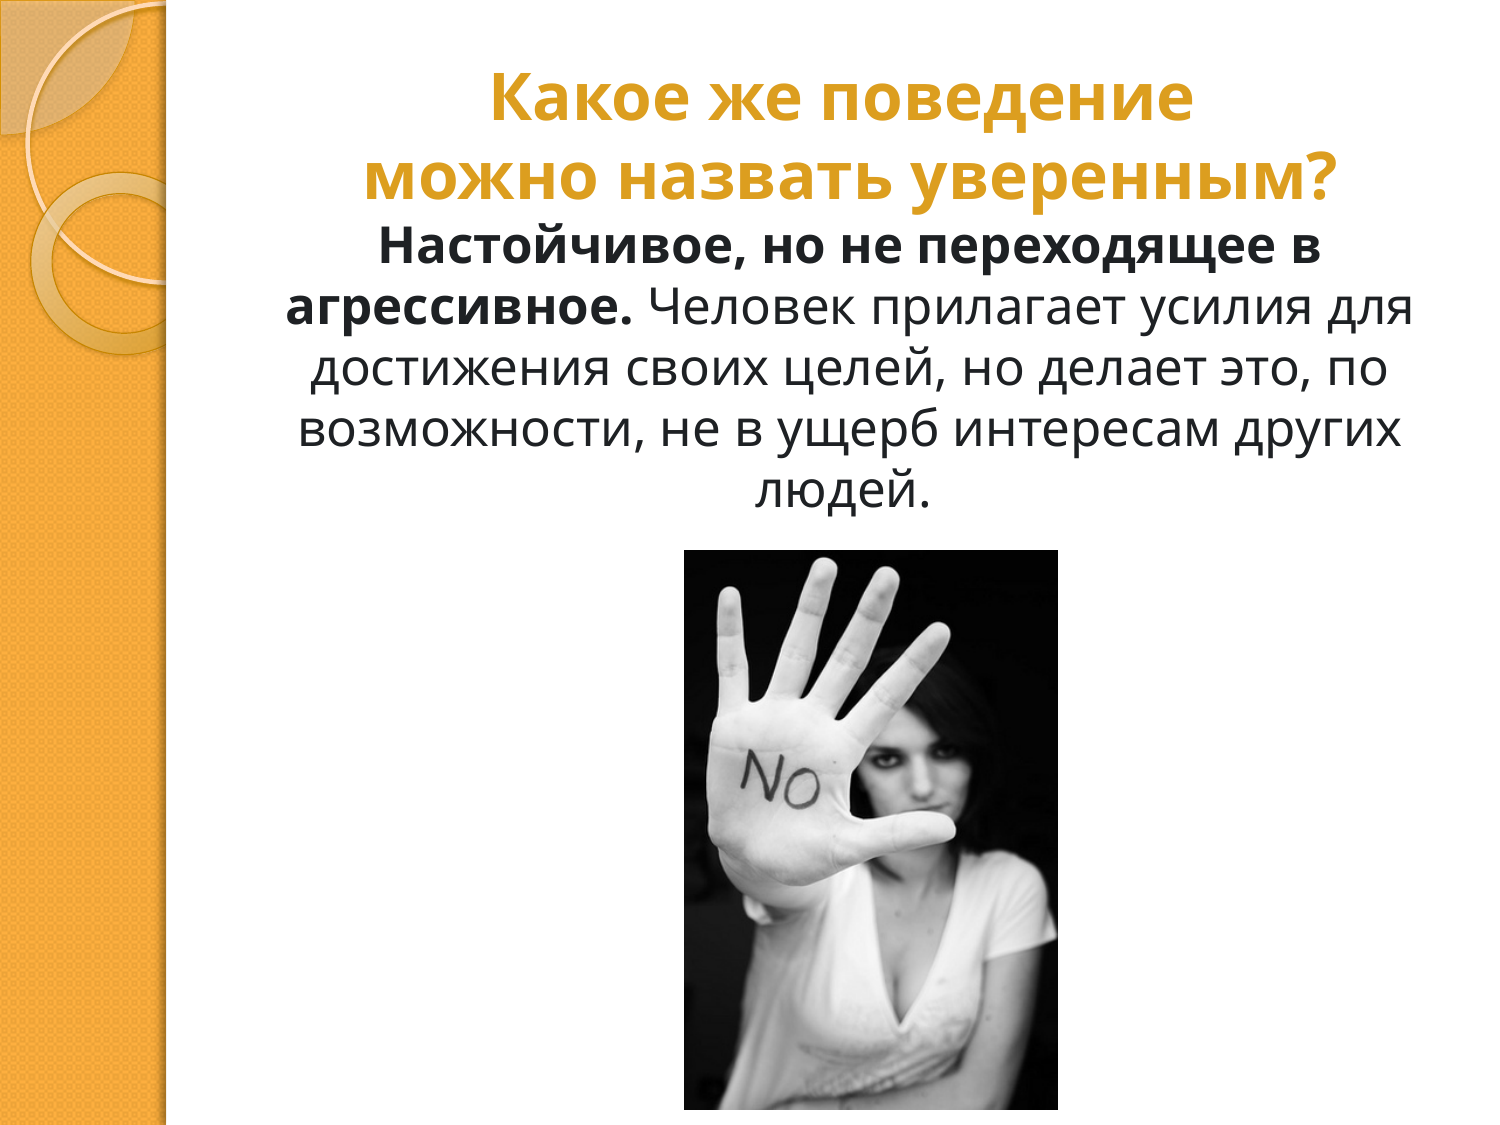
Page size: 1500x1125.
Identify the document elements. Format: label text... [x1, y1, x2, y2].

title Какое же поведение можно назвать уверенным? Настойчивое, но не переходящее в агрессивное. Человек прилагает усилия для достижения своих целей, но делает это, по возможности, не в ущерб интересам других людей. [235, 45, 1466, 528]
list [684, 550, 1058, 1110]
